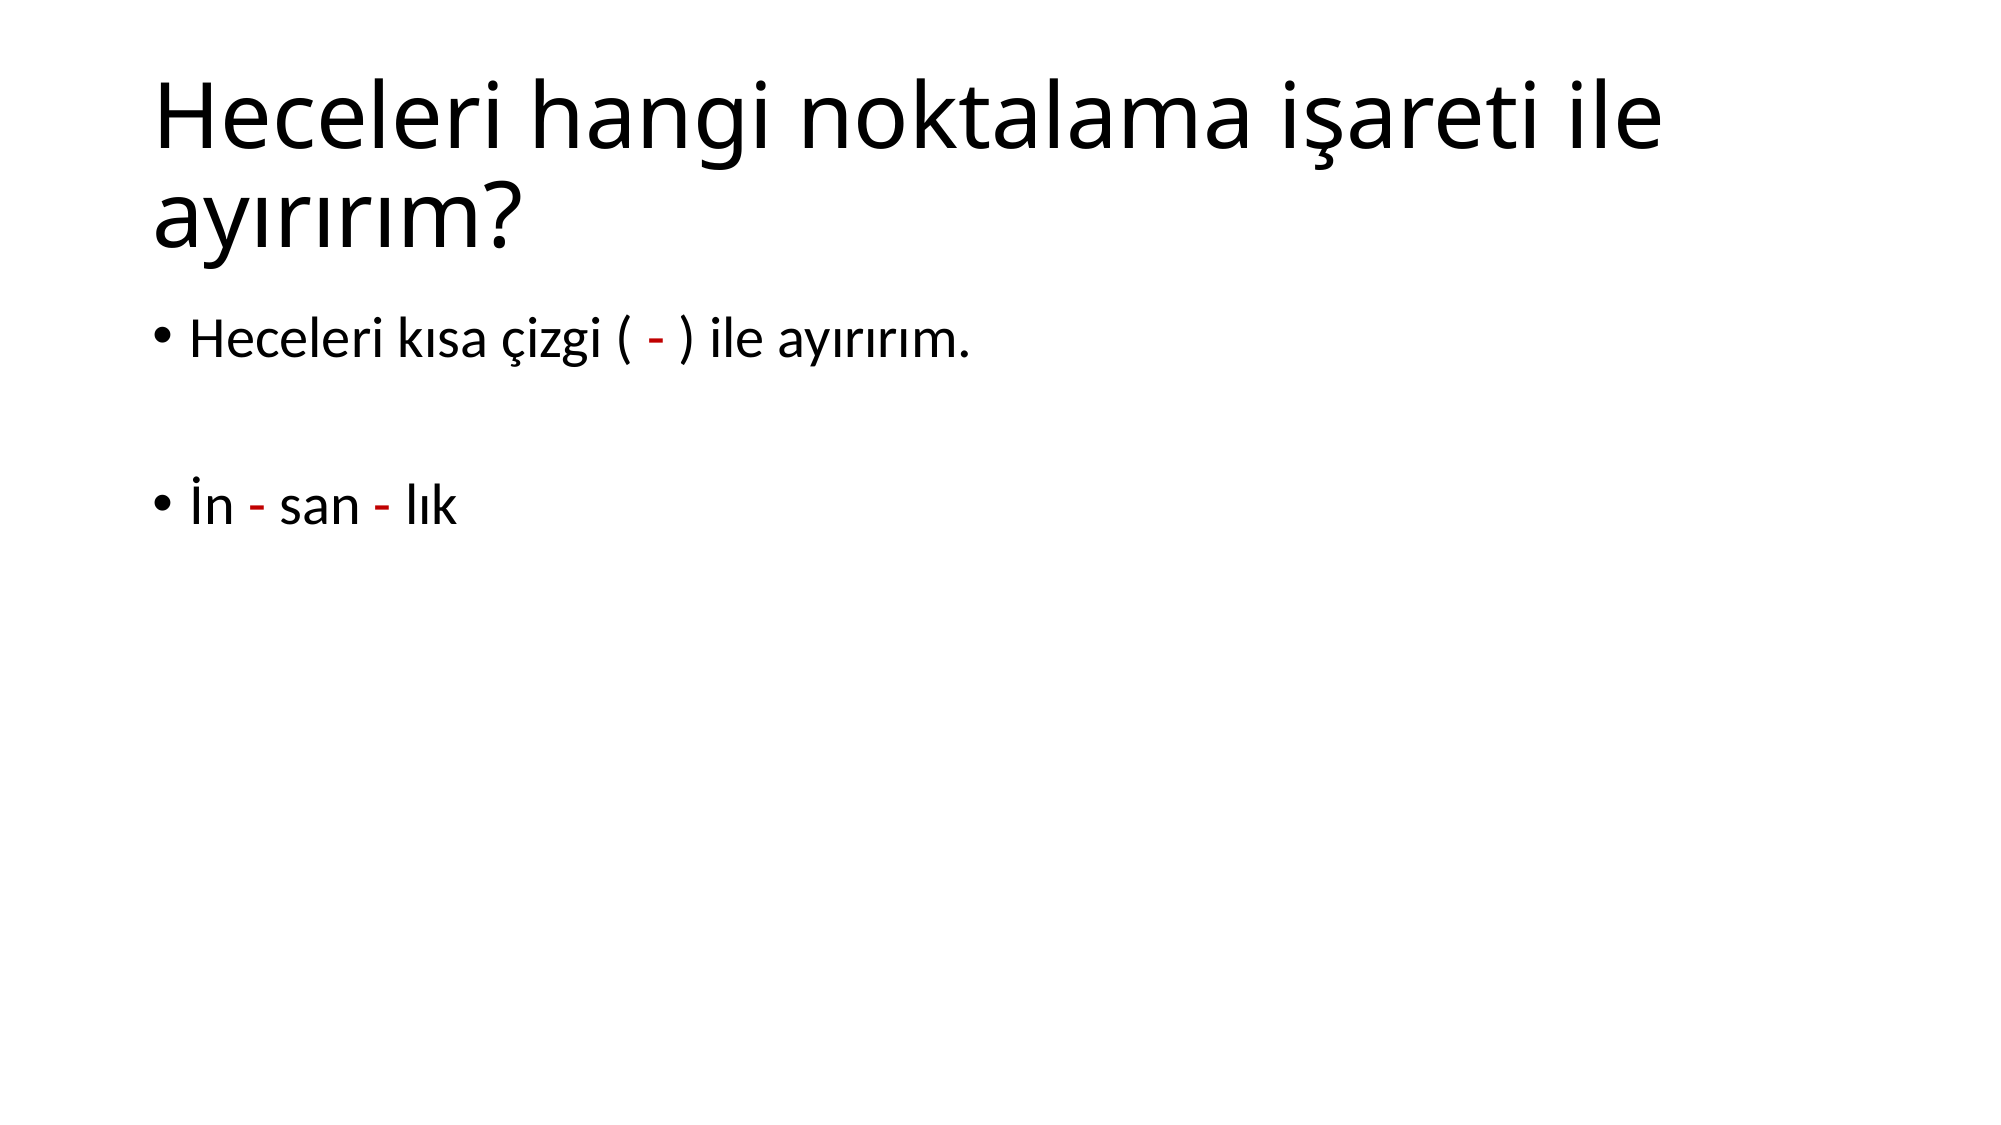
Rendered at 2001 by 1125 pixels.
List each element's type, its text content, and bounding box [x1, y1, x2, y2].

list Heceleri kısa çizgi ( - ) ile ayırırım. İn - san - lık [137, 299, 1863, 1014]
title Heceleri hangi noktalama işareti ile ayırırım? [137, 59, 1863, 278]
